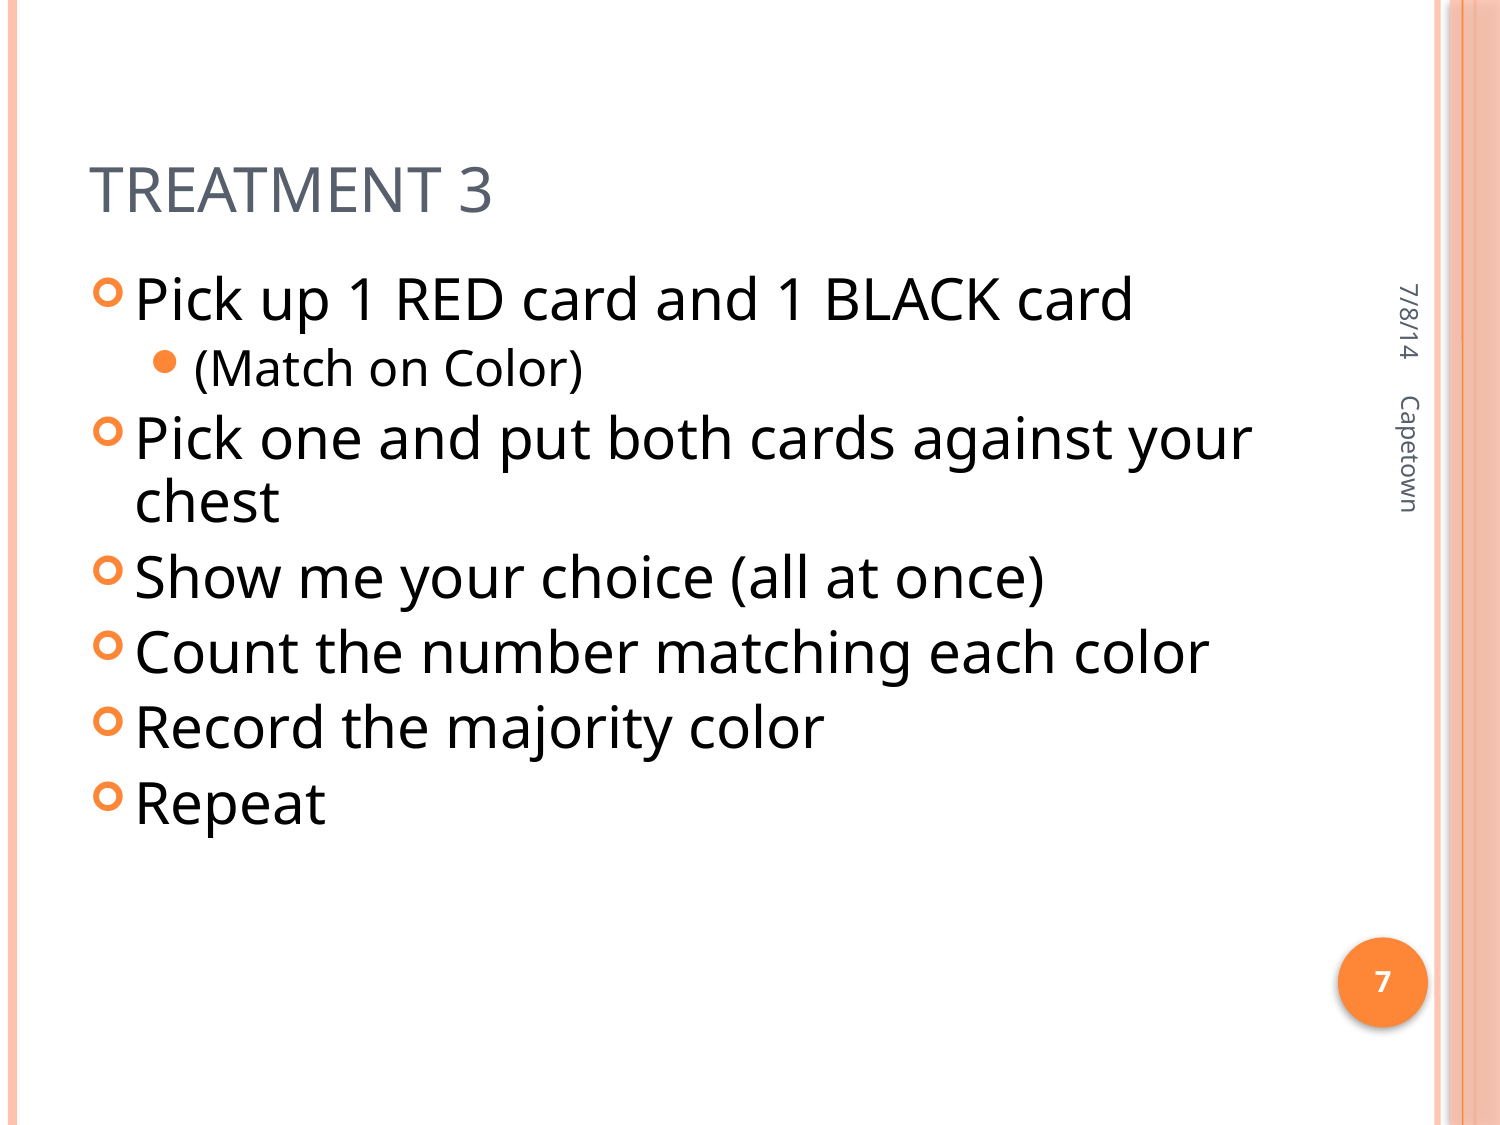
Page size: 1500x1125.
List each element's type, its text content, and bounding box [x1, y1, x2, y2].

list Pick up 1 RED card and 1 BLACK card (Match on Color) Pick one and put both cards against your chest Show me your choice (all at once) Count the number matching each color Record the majority color Repeat [75, 262, 1300, 1062]
title Treatment 3 [75, 45, 1300, 233]
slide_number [1378, 43, 1442, 374]
slide_number 7 [1333, 940, 1434, 1027]
footer Capetown [1379, 380, 1440, 906]
